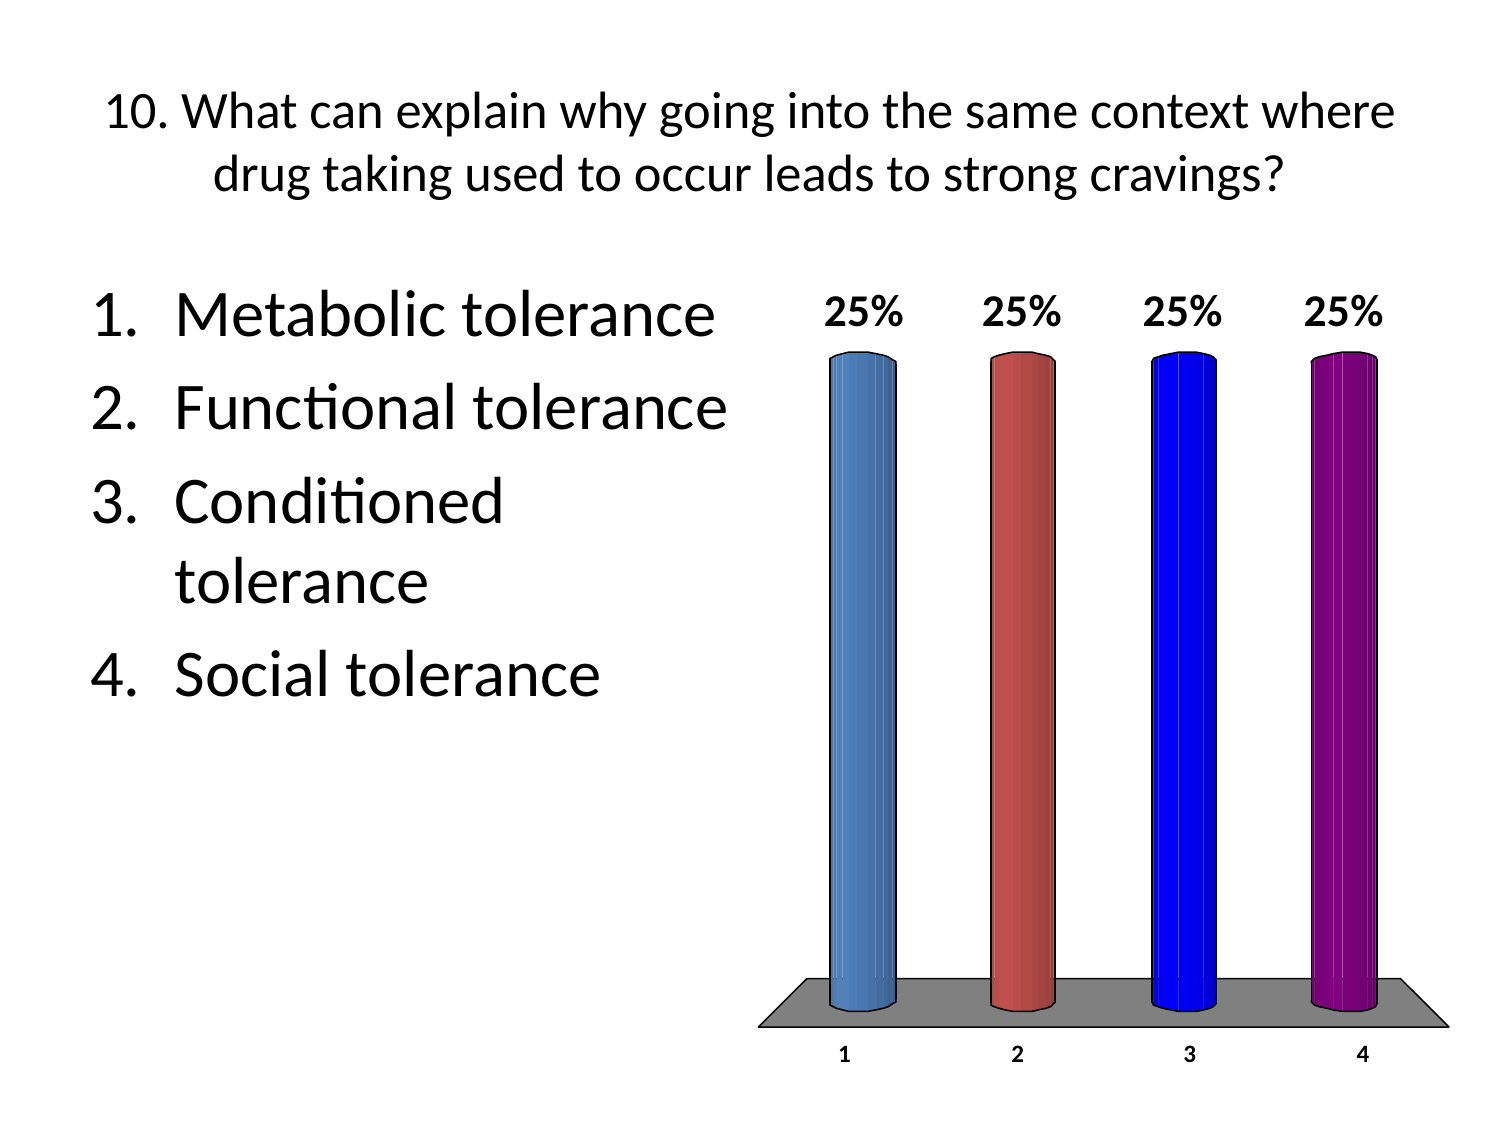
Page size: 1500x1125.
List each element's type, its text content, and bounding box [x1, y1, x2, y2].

list Metabolic tolerance Functional tolerance Conditioned tolerance Social tolerance [75, 262, 750, 1005]
title 10. What can explain why going into the same context where drug taking used to occur leads to strong cravings? [75, 45, 1425, 233]
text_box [739, 270, 1490, 1115]
